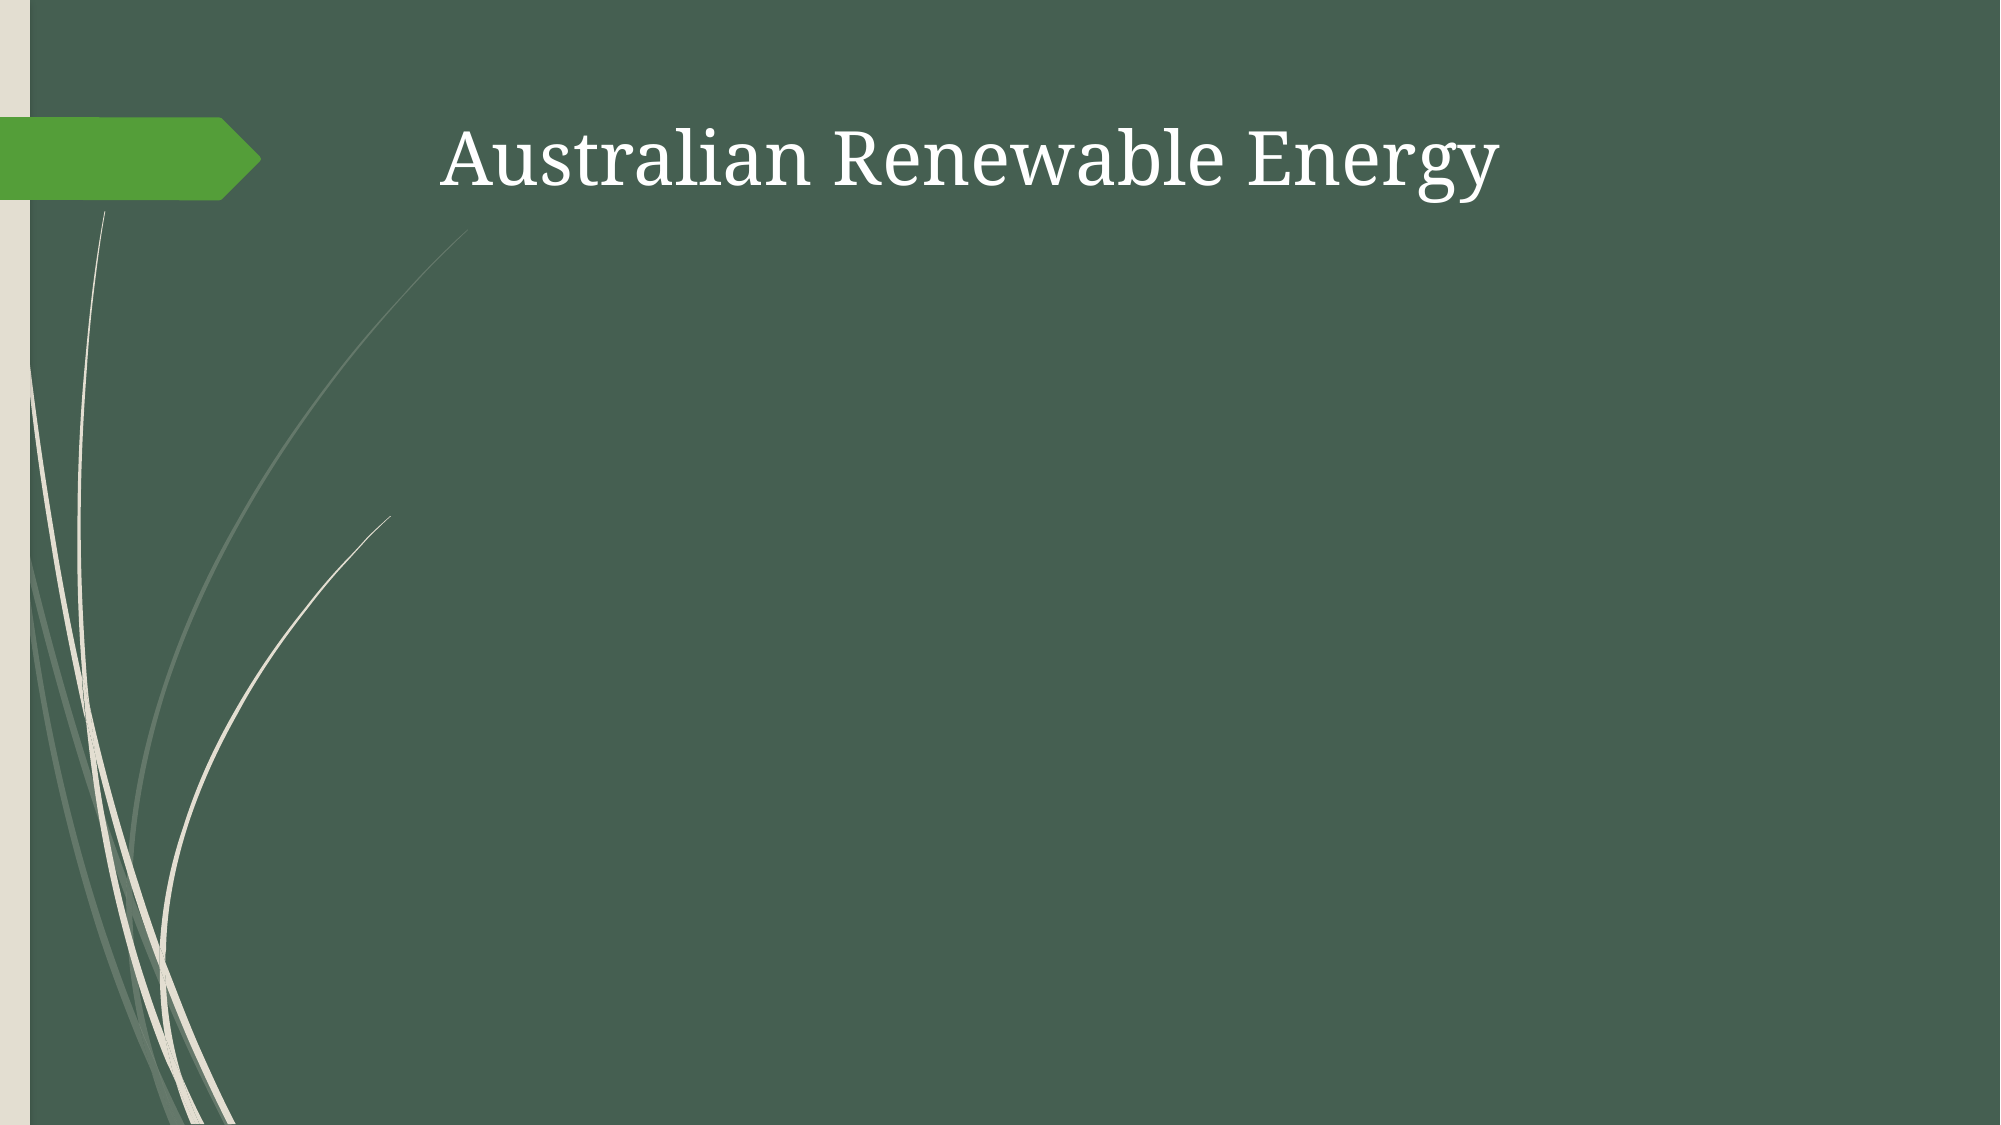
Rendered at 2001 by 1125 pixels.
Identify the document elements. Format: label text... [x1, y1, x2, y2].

title Australian Renewable Energy [425, 102, 1888, 313]
